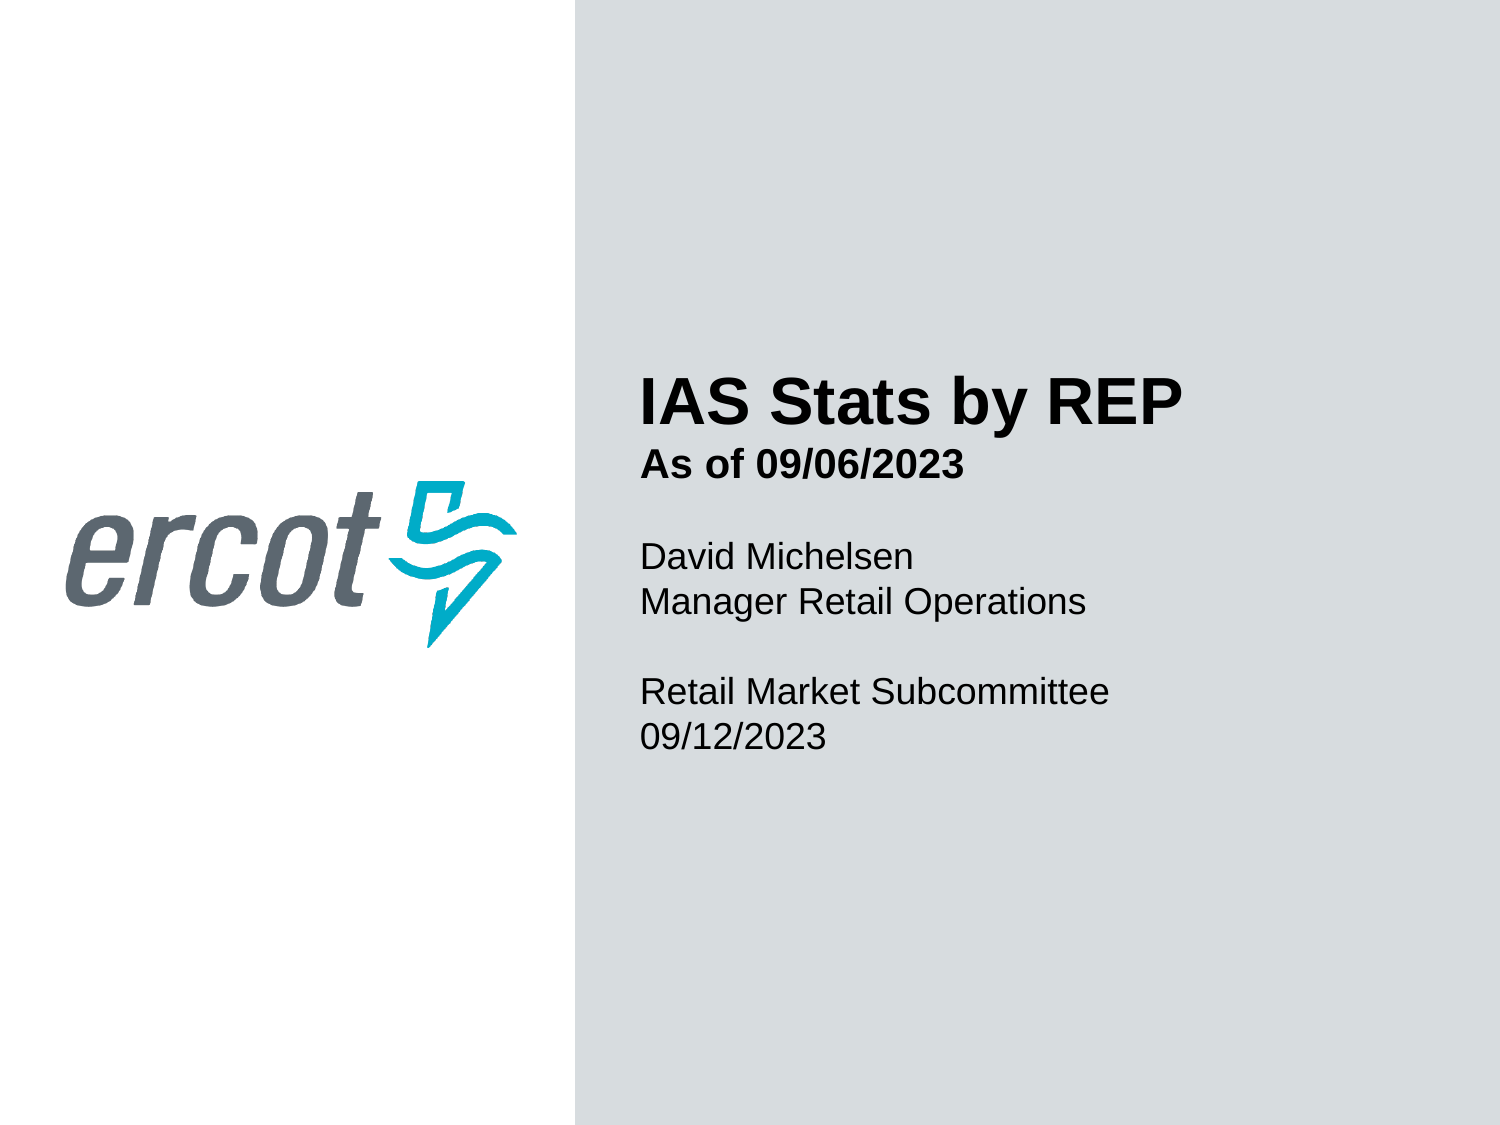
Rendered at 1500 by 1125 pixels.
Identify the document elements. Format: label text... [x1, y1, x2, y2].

picture [56, 471, 525, 654]
text_box IAS Stats by REP As of 09/06/2023 David Michelsen Manager Retail Operations Retail Market Subcommittee 09/12/2023 [624, 350, 1500, 765]
